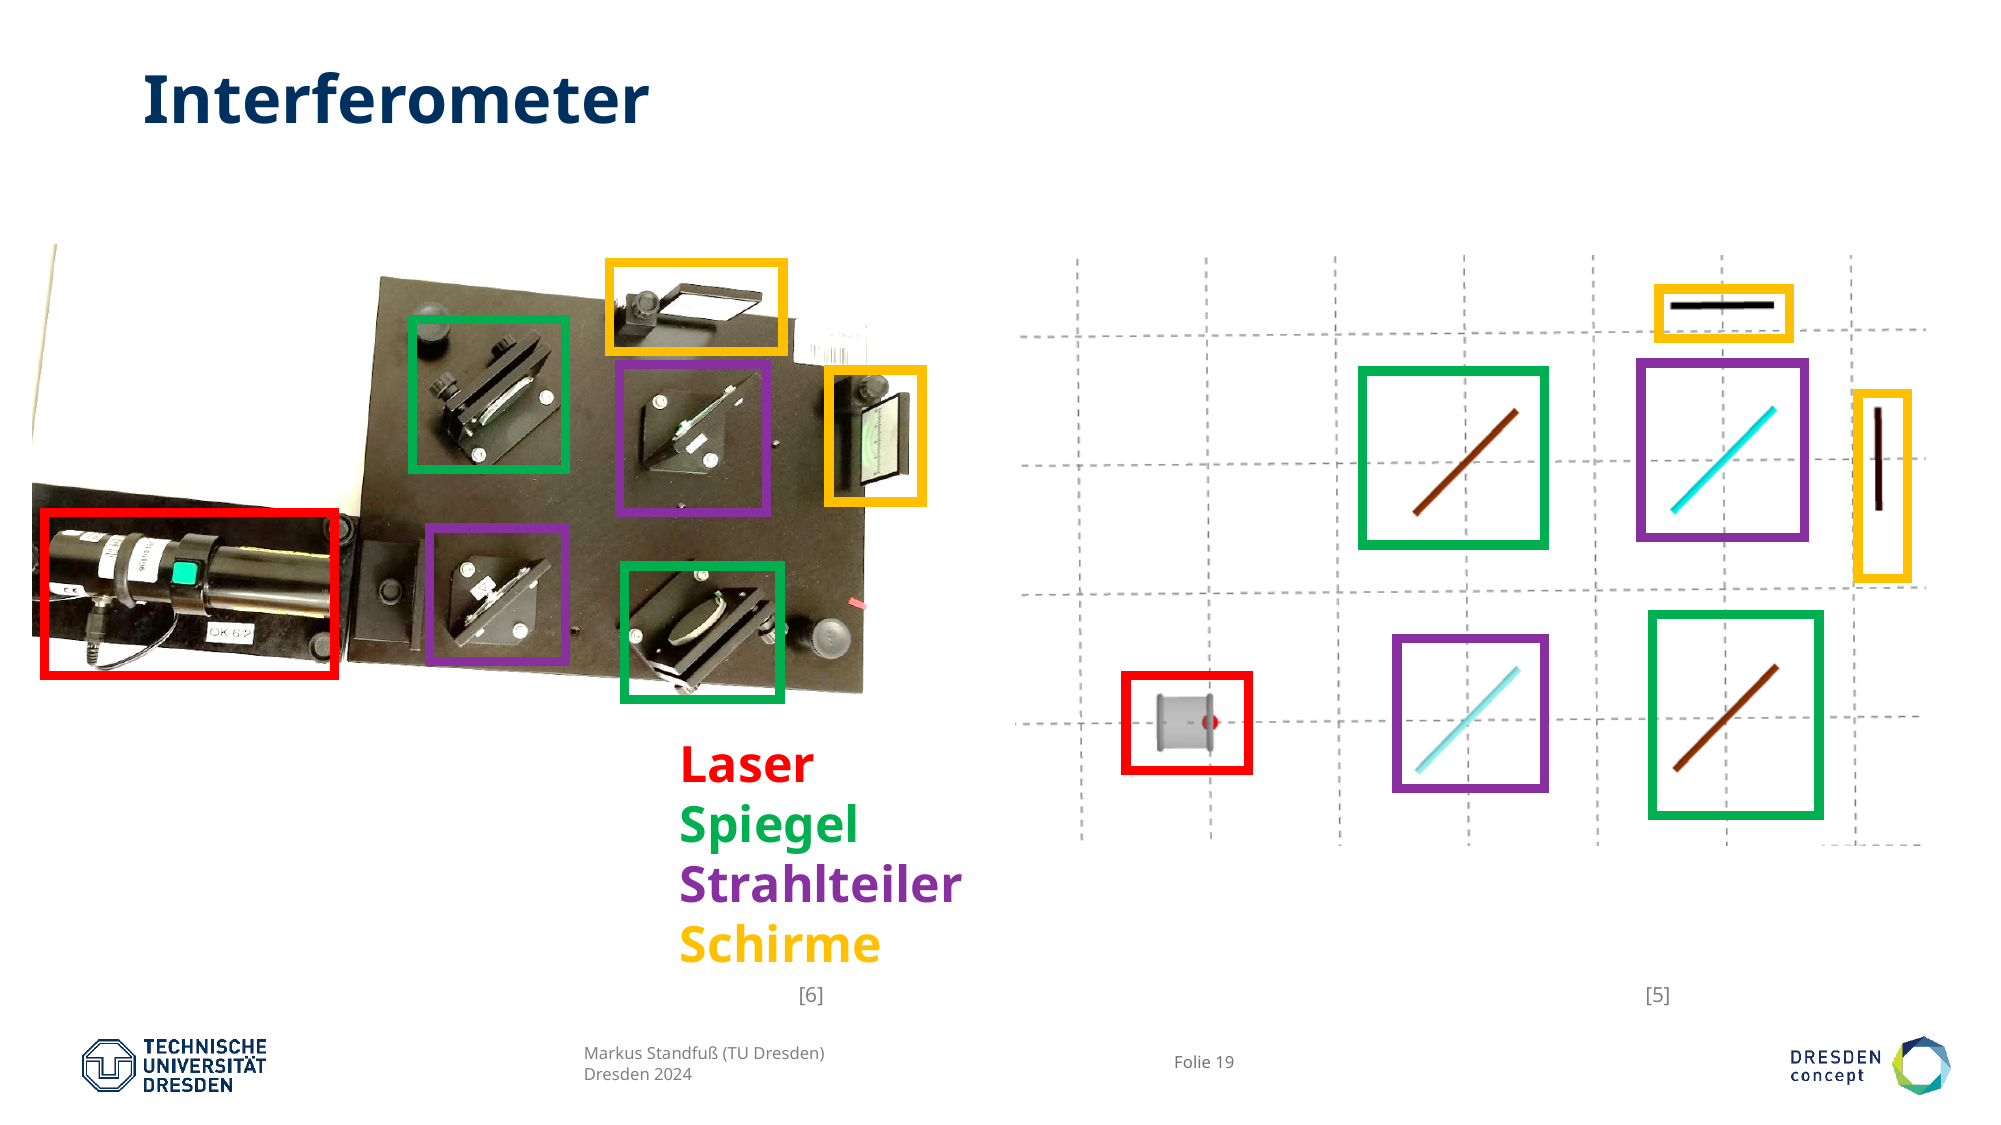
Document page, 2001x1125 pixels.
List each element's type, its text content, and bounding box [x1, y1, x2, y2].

text_box [5] [1630, 974, 1686, 1014]
picture [31, 244, 941, 720]
text_box [6] [783, 981, 839, 1014]
picture [1791, 1036, 1951, 1095]
text_box Laser Spiegel Strahlteiler Schirme [665, 725, 986, 981]
picture [82, 1039, 266, 1092]
title Interferometer [143, 56, 1880, 169]
picture [1015, 255, 1926, 846]
